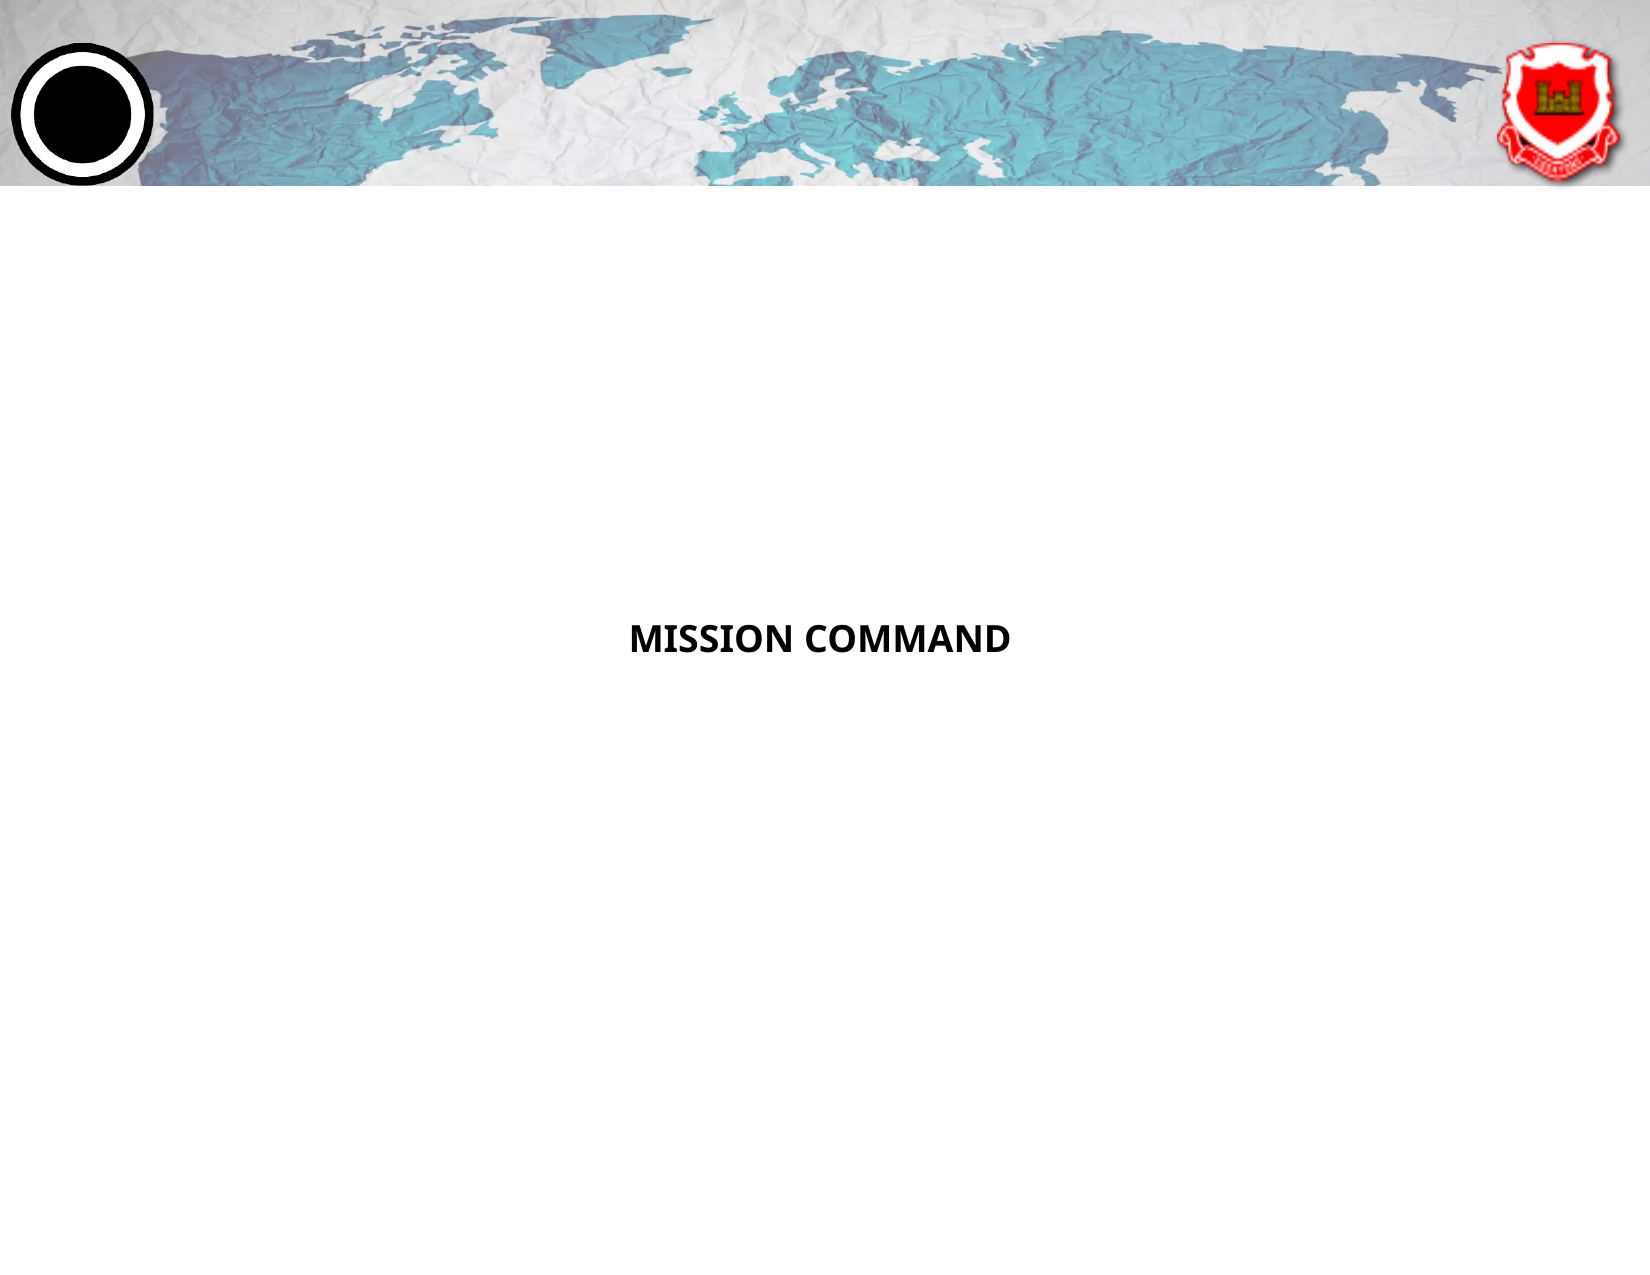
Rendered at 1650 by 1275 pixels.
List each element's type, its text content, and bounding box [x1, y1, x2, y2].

picture [1497, 43, 1620, 181]
picture [11, 43, 154, 186]
text_box [804, 616, 846, 659]
title MISSION COMMAND [0, 605, 1641, 669]
